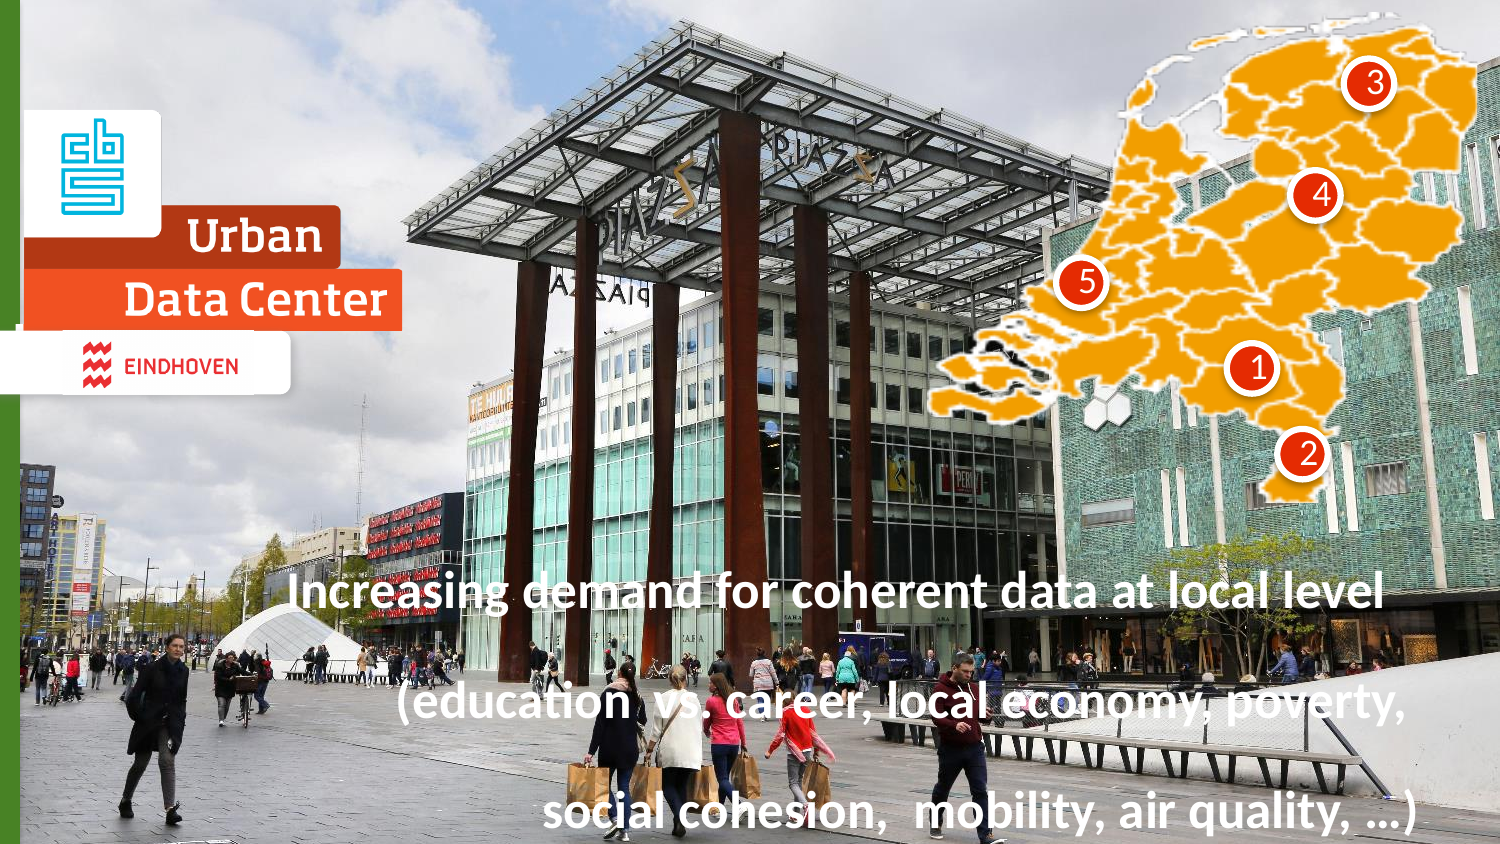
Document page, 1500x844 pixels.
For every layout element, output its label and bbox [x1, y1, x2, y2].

text_box [926, 12, 1478, 503]
picture [0, 0, 1500, 844]
text_box [0, 109, 403, 395]
